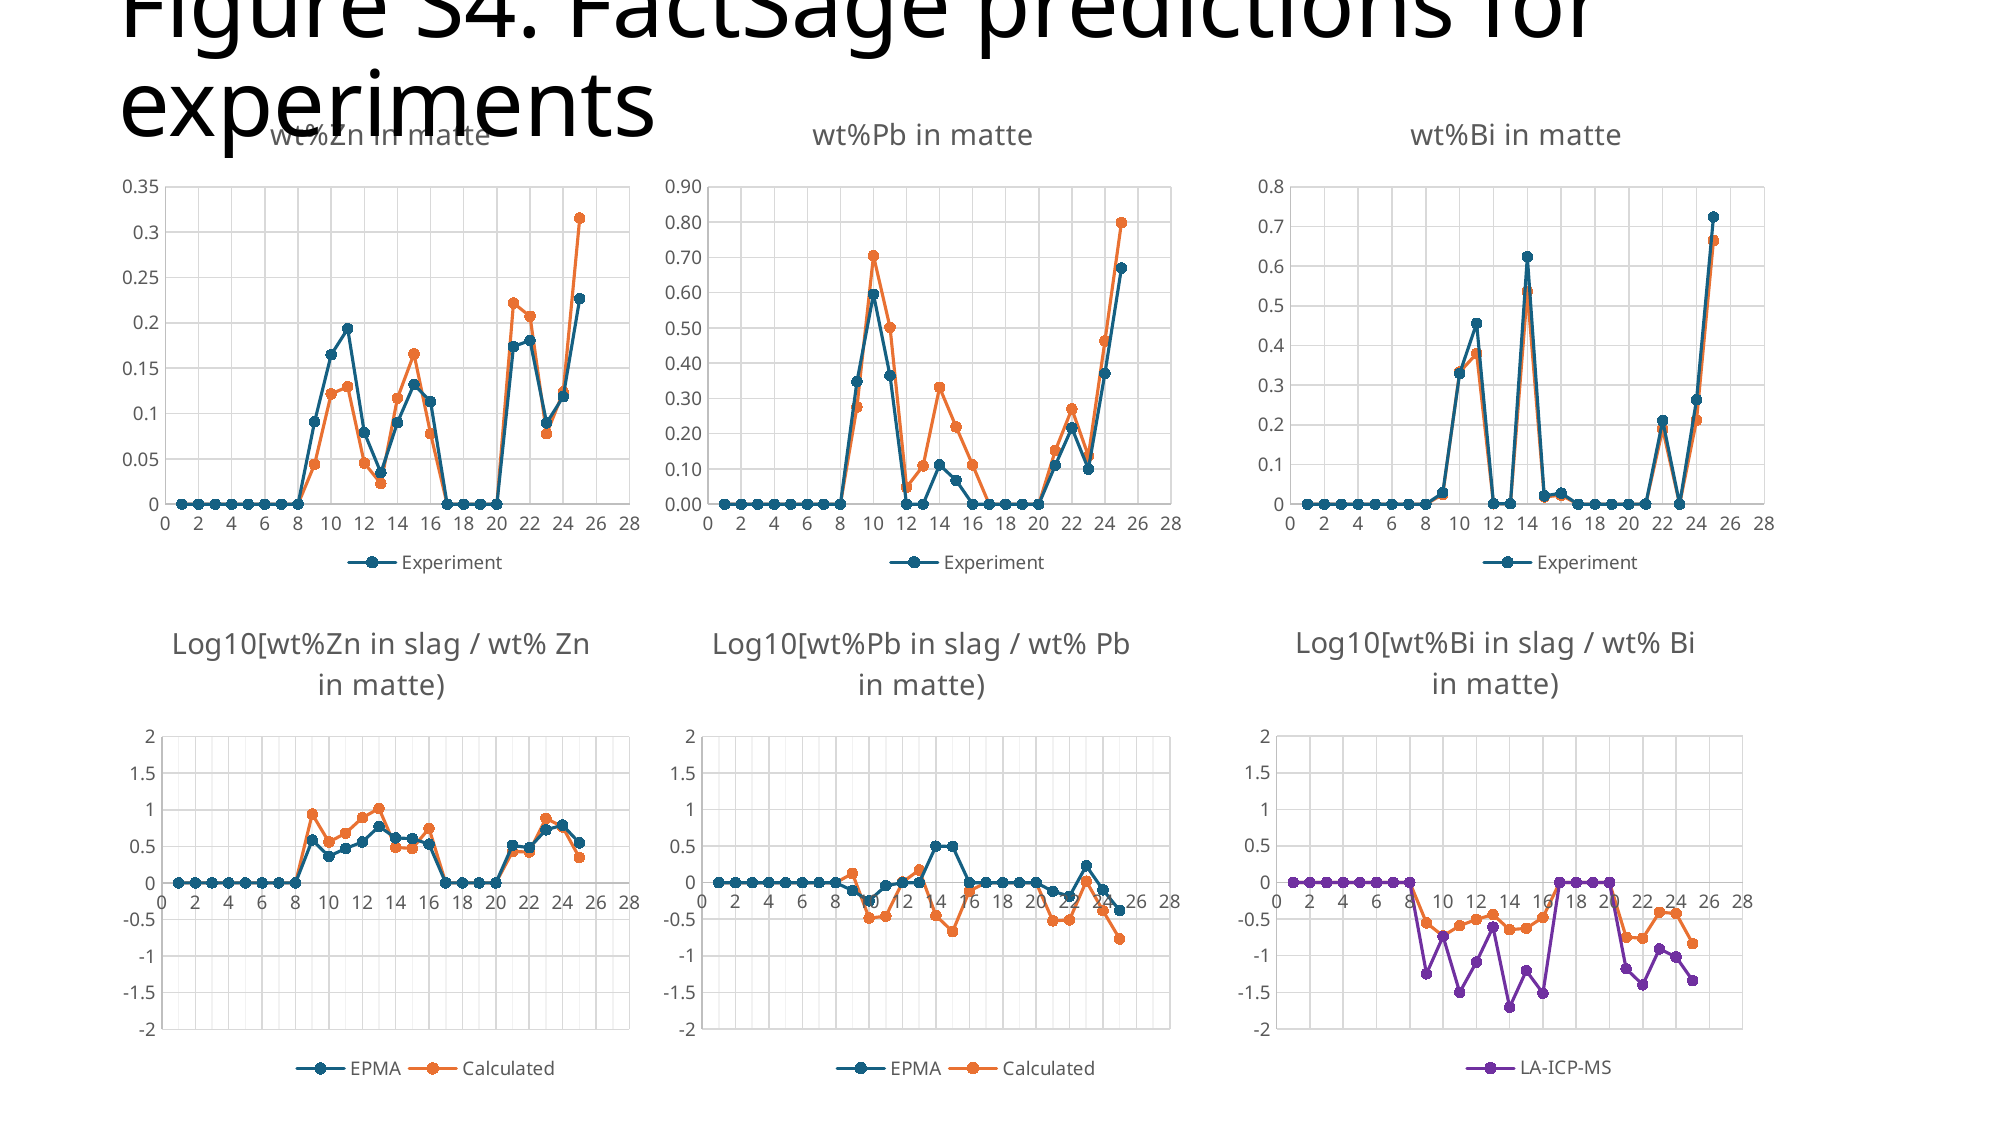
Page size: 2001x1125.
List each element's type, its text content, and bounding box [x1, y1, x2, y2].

chart [110, 86, 1194, 1103]
text_box Figure S4. FactSage predictions for experiments [103, 0, 1896, 167]
chart [1226, 86, 1787, 1103]
